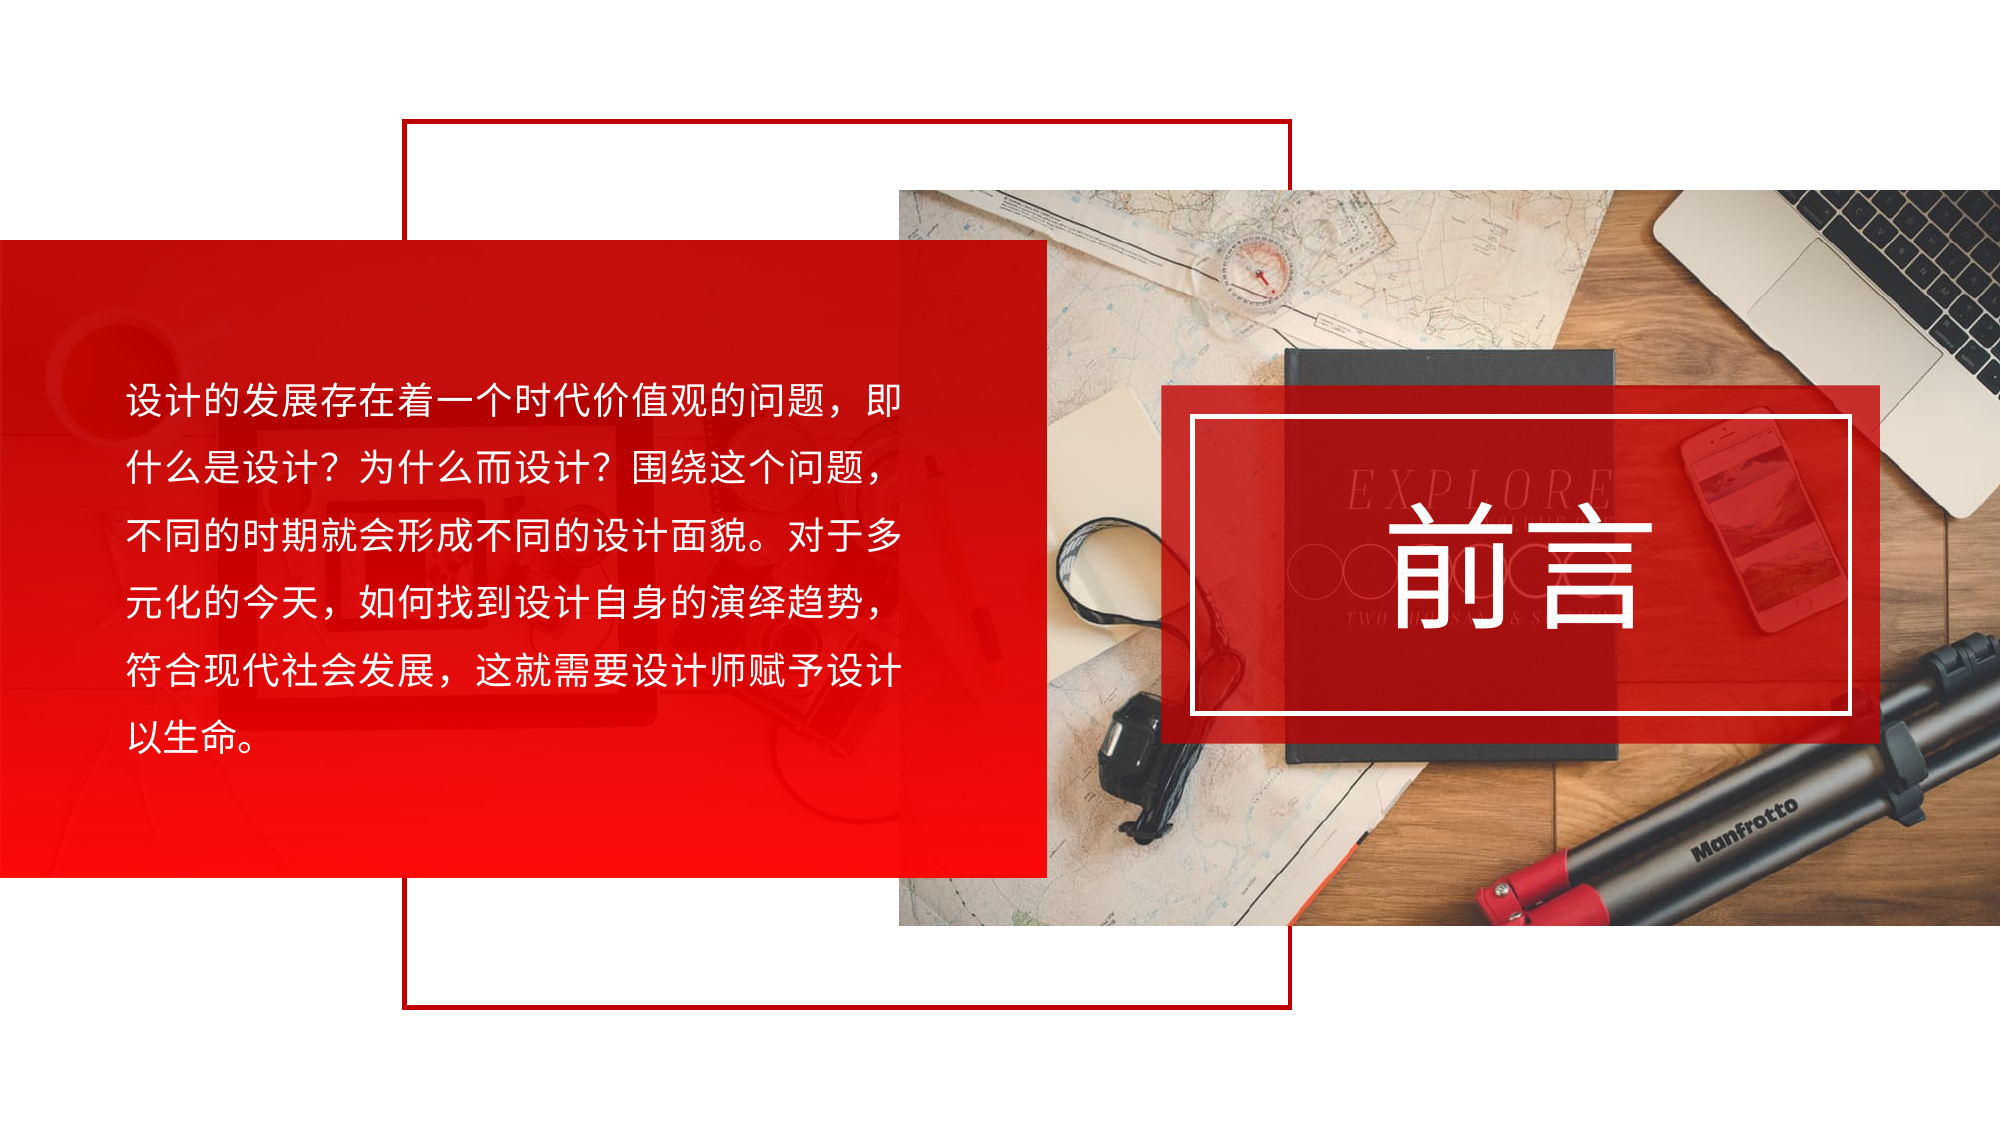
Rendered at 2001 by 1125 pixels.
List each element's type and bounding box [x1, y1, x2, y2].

text_box [403, 878, 1291, 1008]
picture [0, 190, 2000, 926]
text_box [403, 121, 1291, 239]
